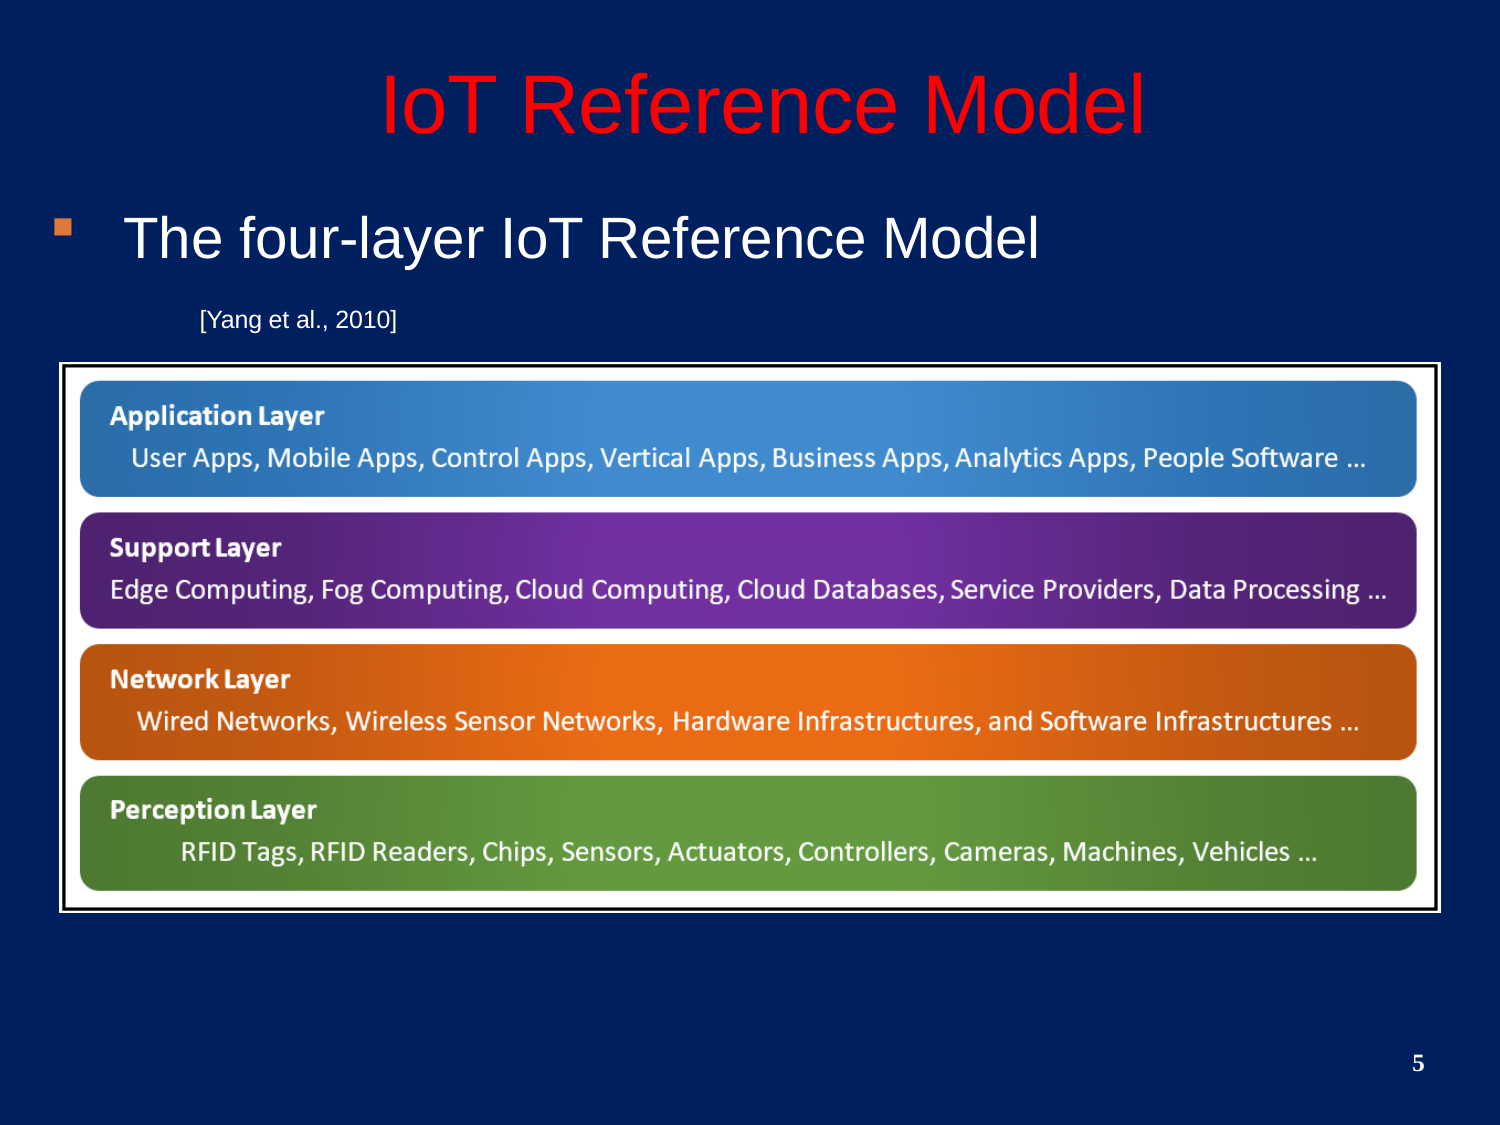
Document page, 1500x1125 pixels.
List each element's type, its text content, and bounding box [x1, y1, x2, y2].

picture [58, 362, 1441, 913]
title IoT Reference Model [47, 24, 1459, 199]
text_box The four-layer IoT Reference Model [Yang et al., 2010] [47, 199, 1485, 340]
slide_number 5 [1080, 1046, 1425, 1125]
